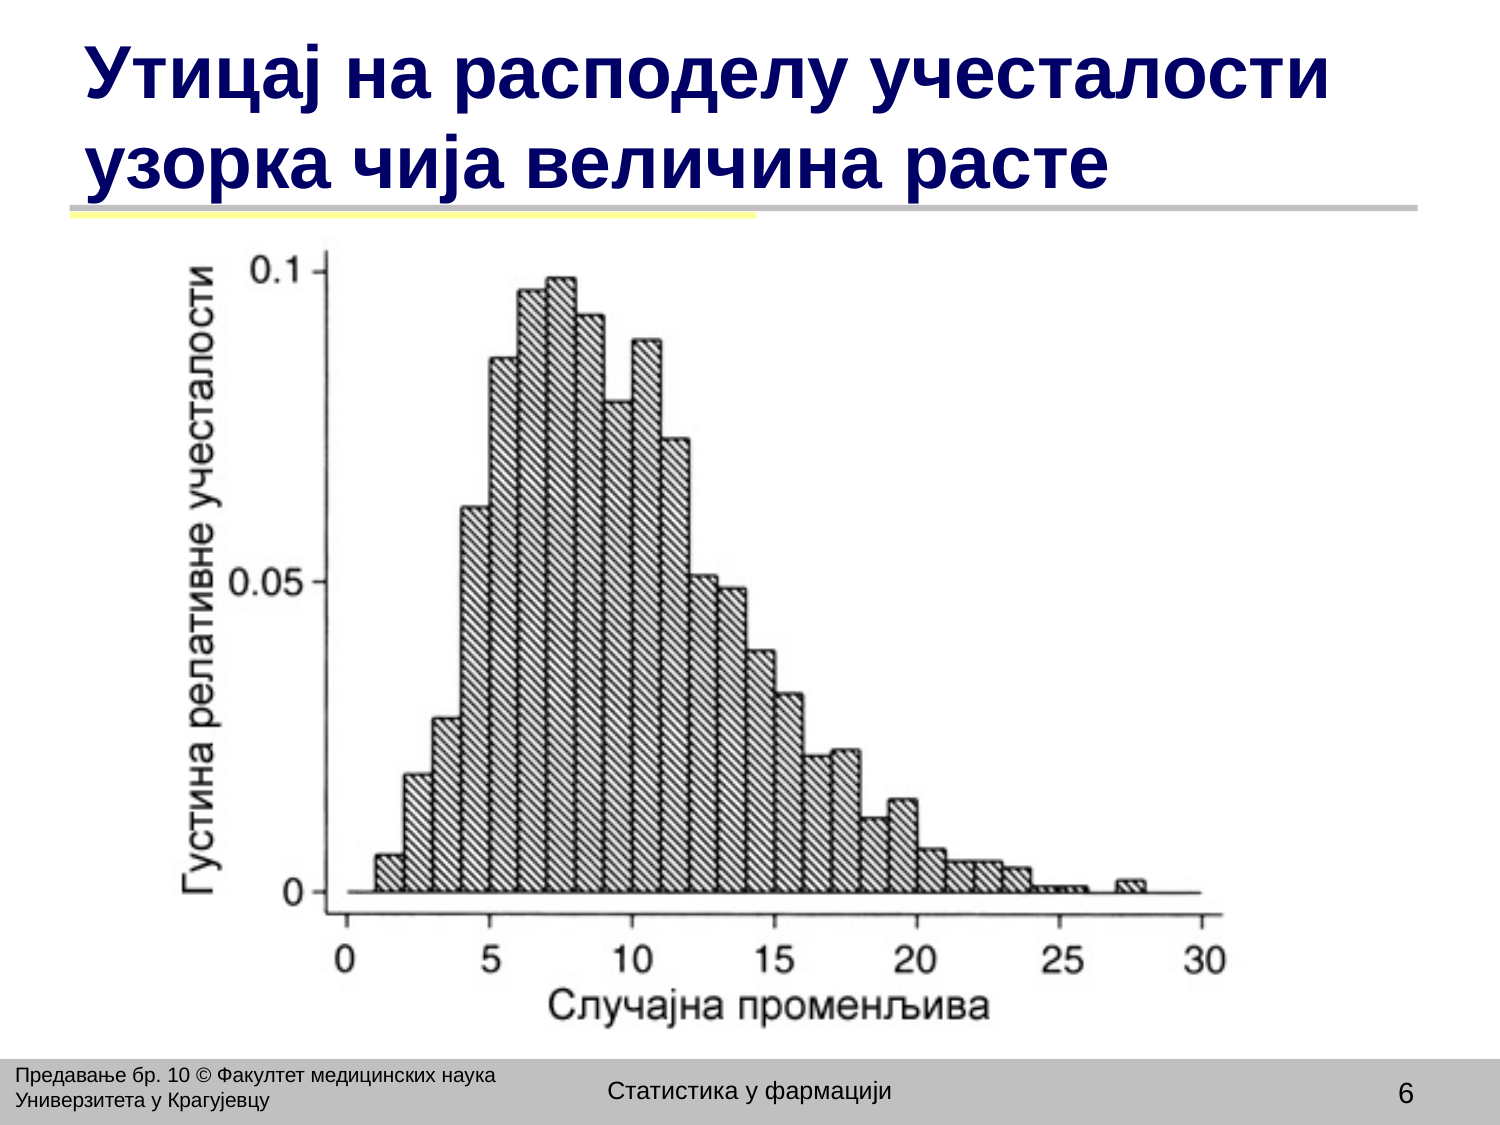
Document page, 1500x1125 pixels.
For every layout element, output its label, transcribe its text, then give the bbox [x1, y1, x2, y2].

footer Статистика у фармацији [512, 1066, 988, 1125]
picture [171, 237, 1245, 1035]
slide_number Предавање бр. 10 © Факултет медицинских наука Универзитета у Крагујевцу [0, 1053, 622, 1108]
title Утицај на расподелу учесталости узорка чија величина расте [69, 19, 1426, 208]
slide_number 6 [1079, 1066, 1430, 1125]
